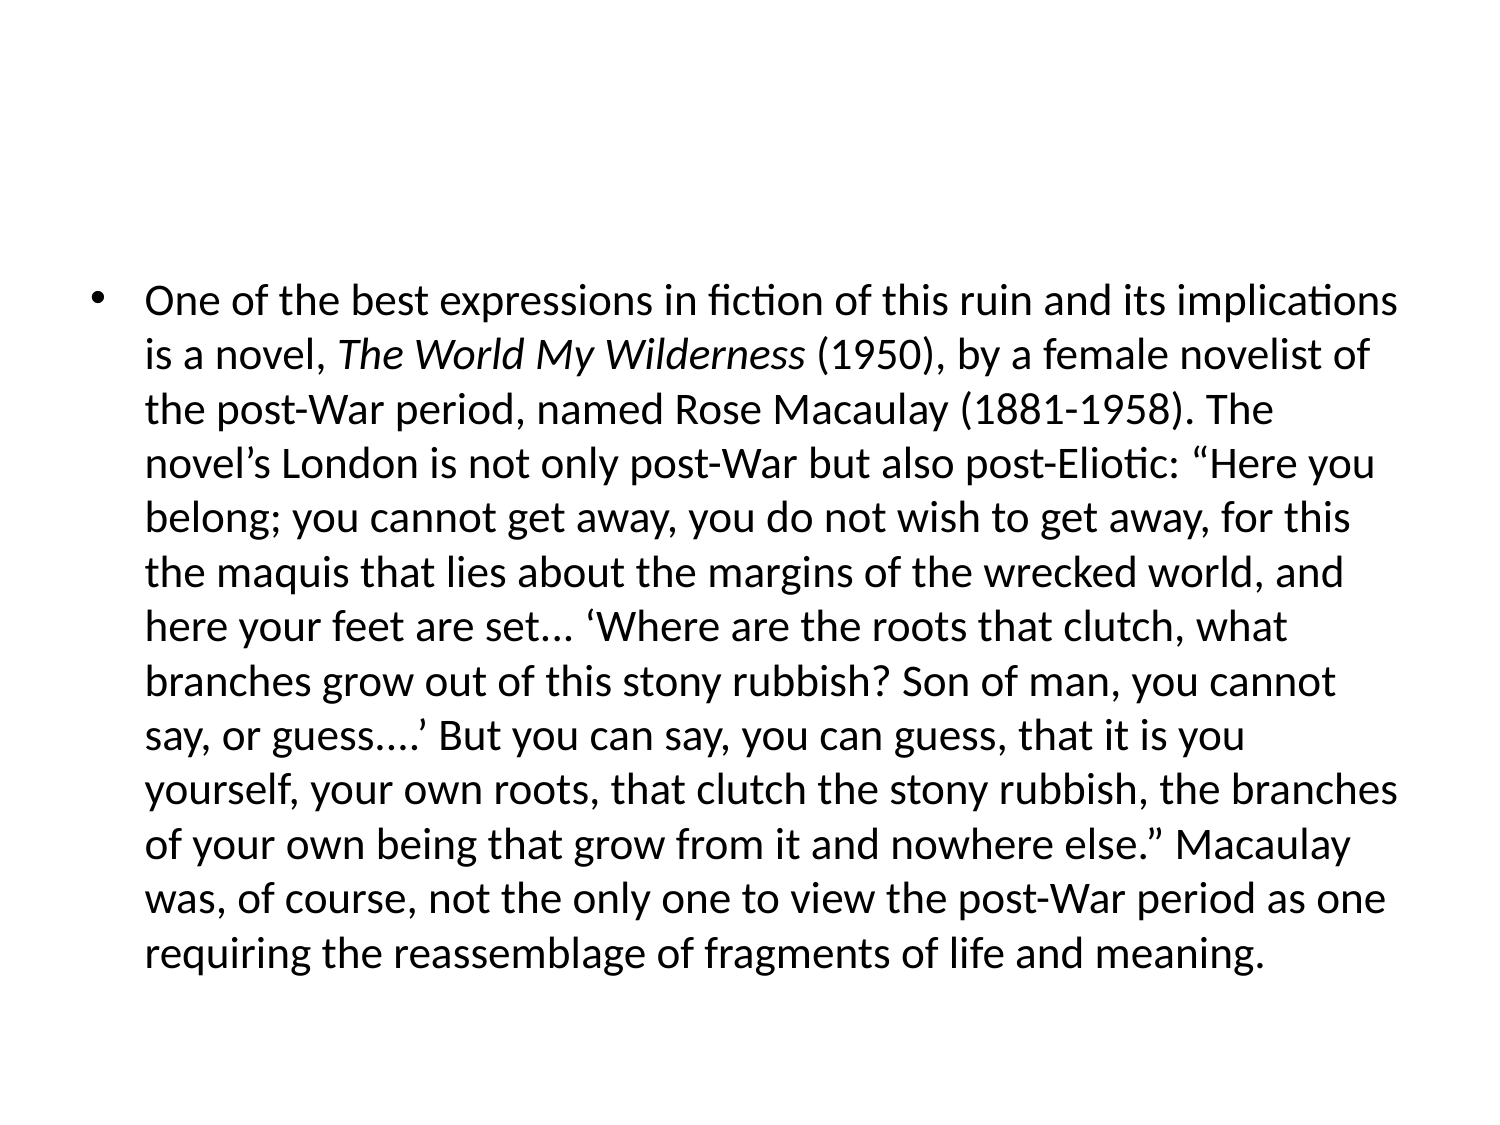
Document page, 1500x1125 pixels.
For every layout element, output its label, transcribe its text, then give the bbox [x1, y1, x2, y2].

list One of the best expressions in fiction of this ruin and its implications is a novel, The World My Wilderness (1950), by a female novelist of the post-War period, named Rose Macaulay (1881-1958). The novel’s London is not only post-War but also post-Eliotic: “Here you belong; you cannot get away, you do not wish to get away, for this the maquis that lies about the margins of the wrecked world, and here your feet are set... ‘Where are the roots that clutch, what branches grow out of this stony rubbish? Son of man, you cannot say, or guess....’ But you can say, you can guess, that it is you yourself, your own roots, that clutch the stony rubbish, the branches of your own being that grow from it and nowhere else.” Macaulay was, of course, not the only one to view the post-War period as one requiring the reassemblage of fragments of life and meaning. [75, 262, 1425, 1005]
